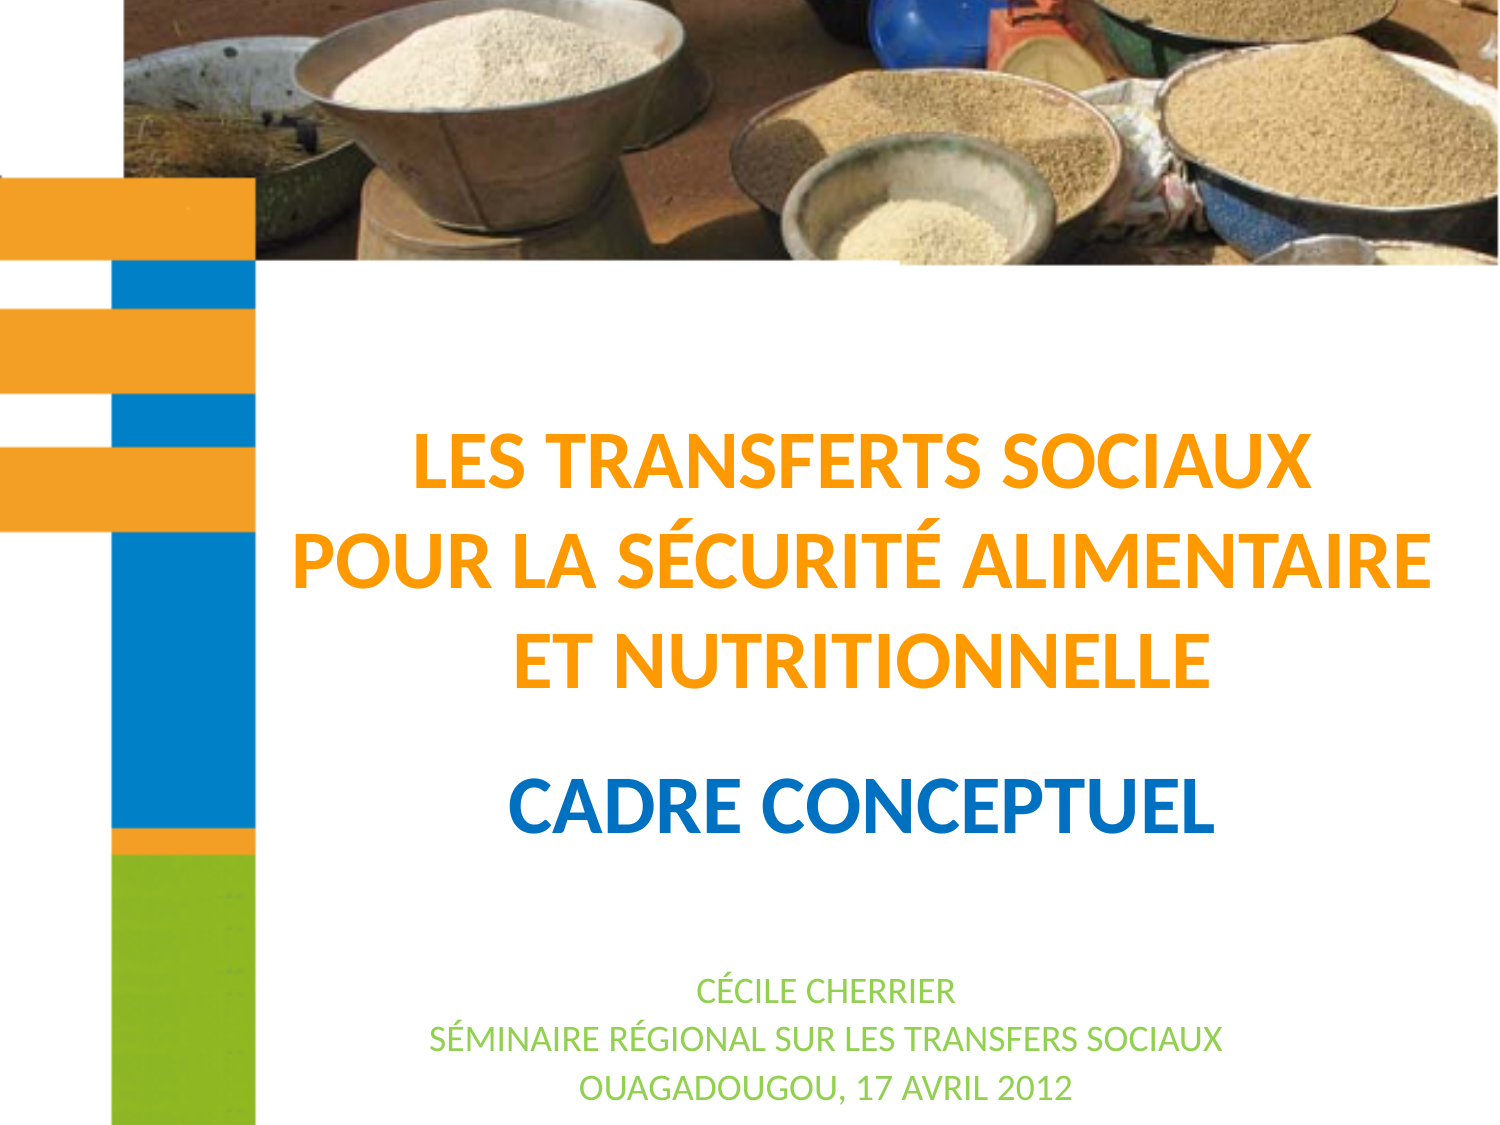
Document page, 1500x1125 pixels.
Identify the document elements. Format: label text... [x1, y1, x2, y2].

title Les Transferts Sociaux pour la Sécurité Alimentaire et Nutritionnelle Cadre Conceptuel [224, 373, 1500, 882]
picture [0, 0, 1500, 1125]
subtitle Cécile Cherrier Séminaire Régional sur les Transfers Sociaux Ouagadougou, 17 avril 2012 [300, 963, 1352, 1107]
